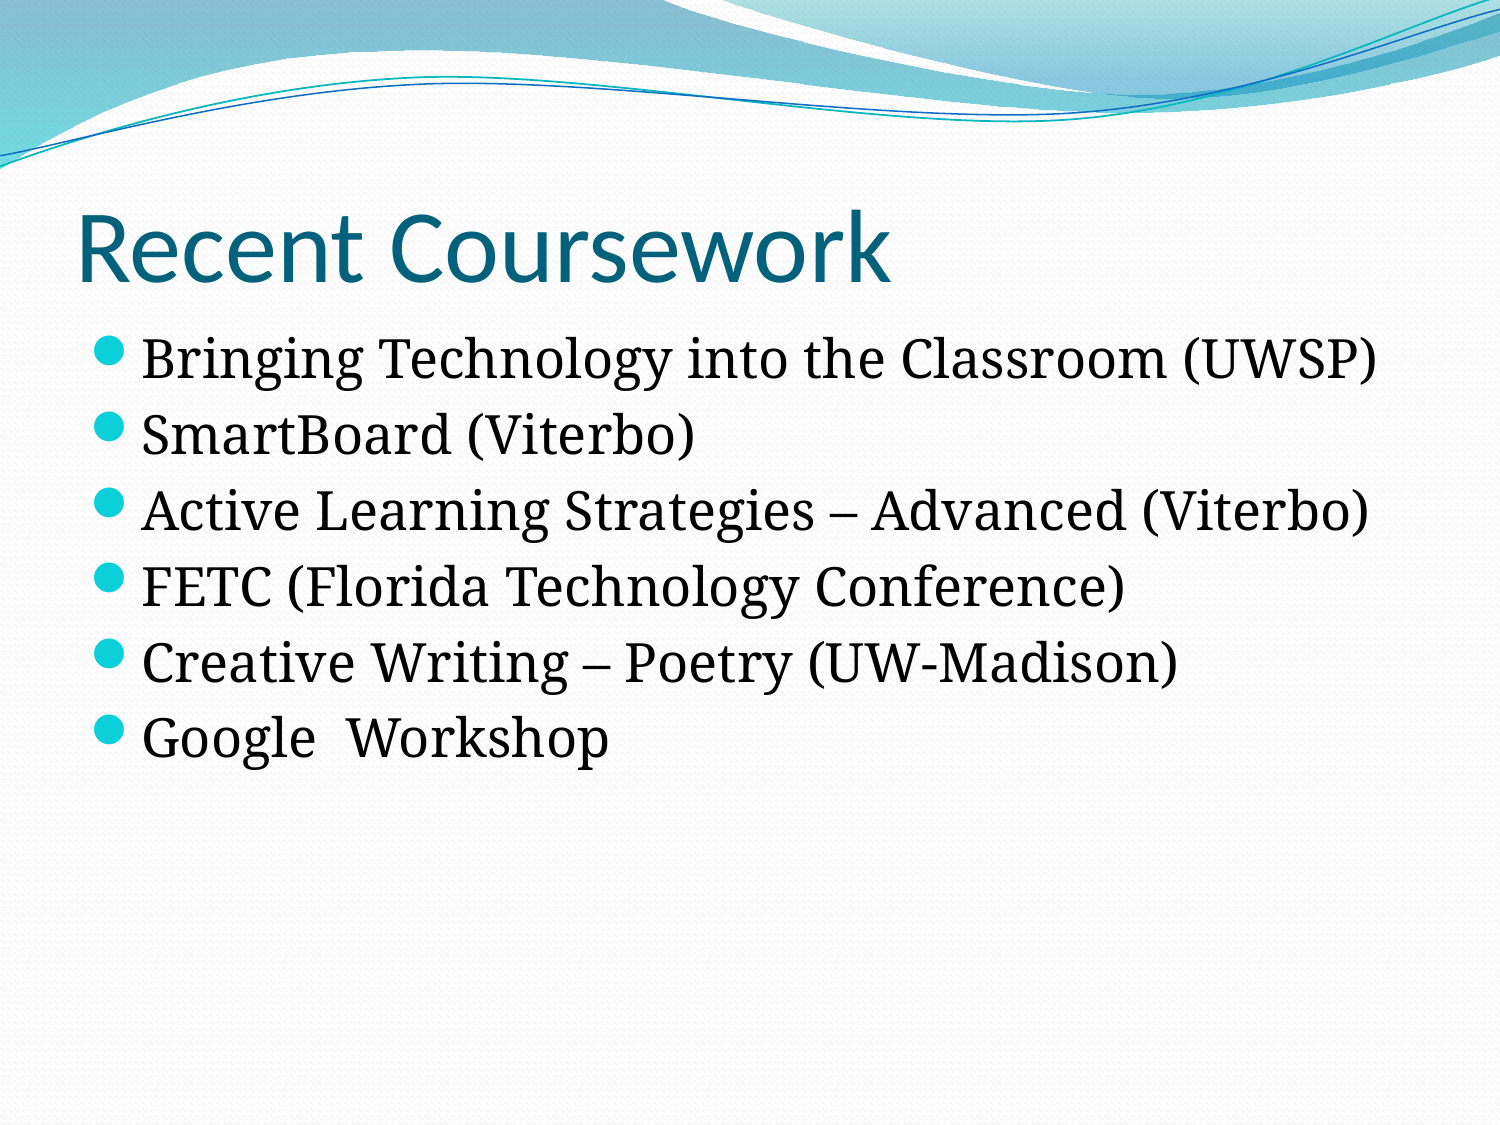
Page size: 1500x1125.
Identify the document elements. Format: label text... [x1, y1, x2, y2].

title Recent Coursework [75, 115, 1425, 303]
list Bringing Technology into the Classroom (UWSP) SmartBoard (Viterbo) Active Learning Strategies – Advanced (Viterbo) FETC (Florida Technology Conference) Creative Writing – Poetry (UW-Madison) Google Workshop [75, 317, 1425, 1038]
